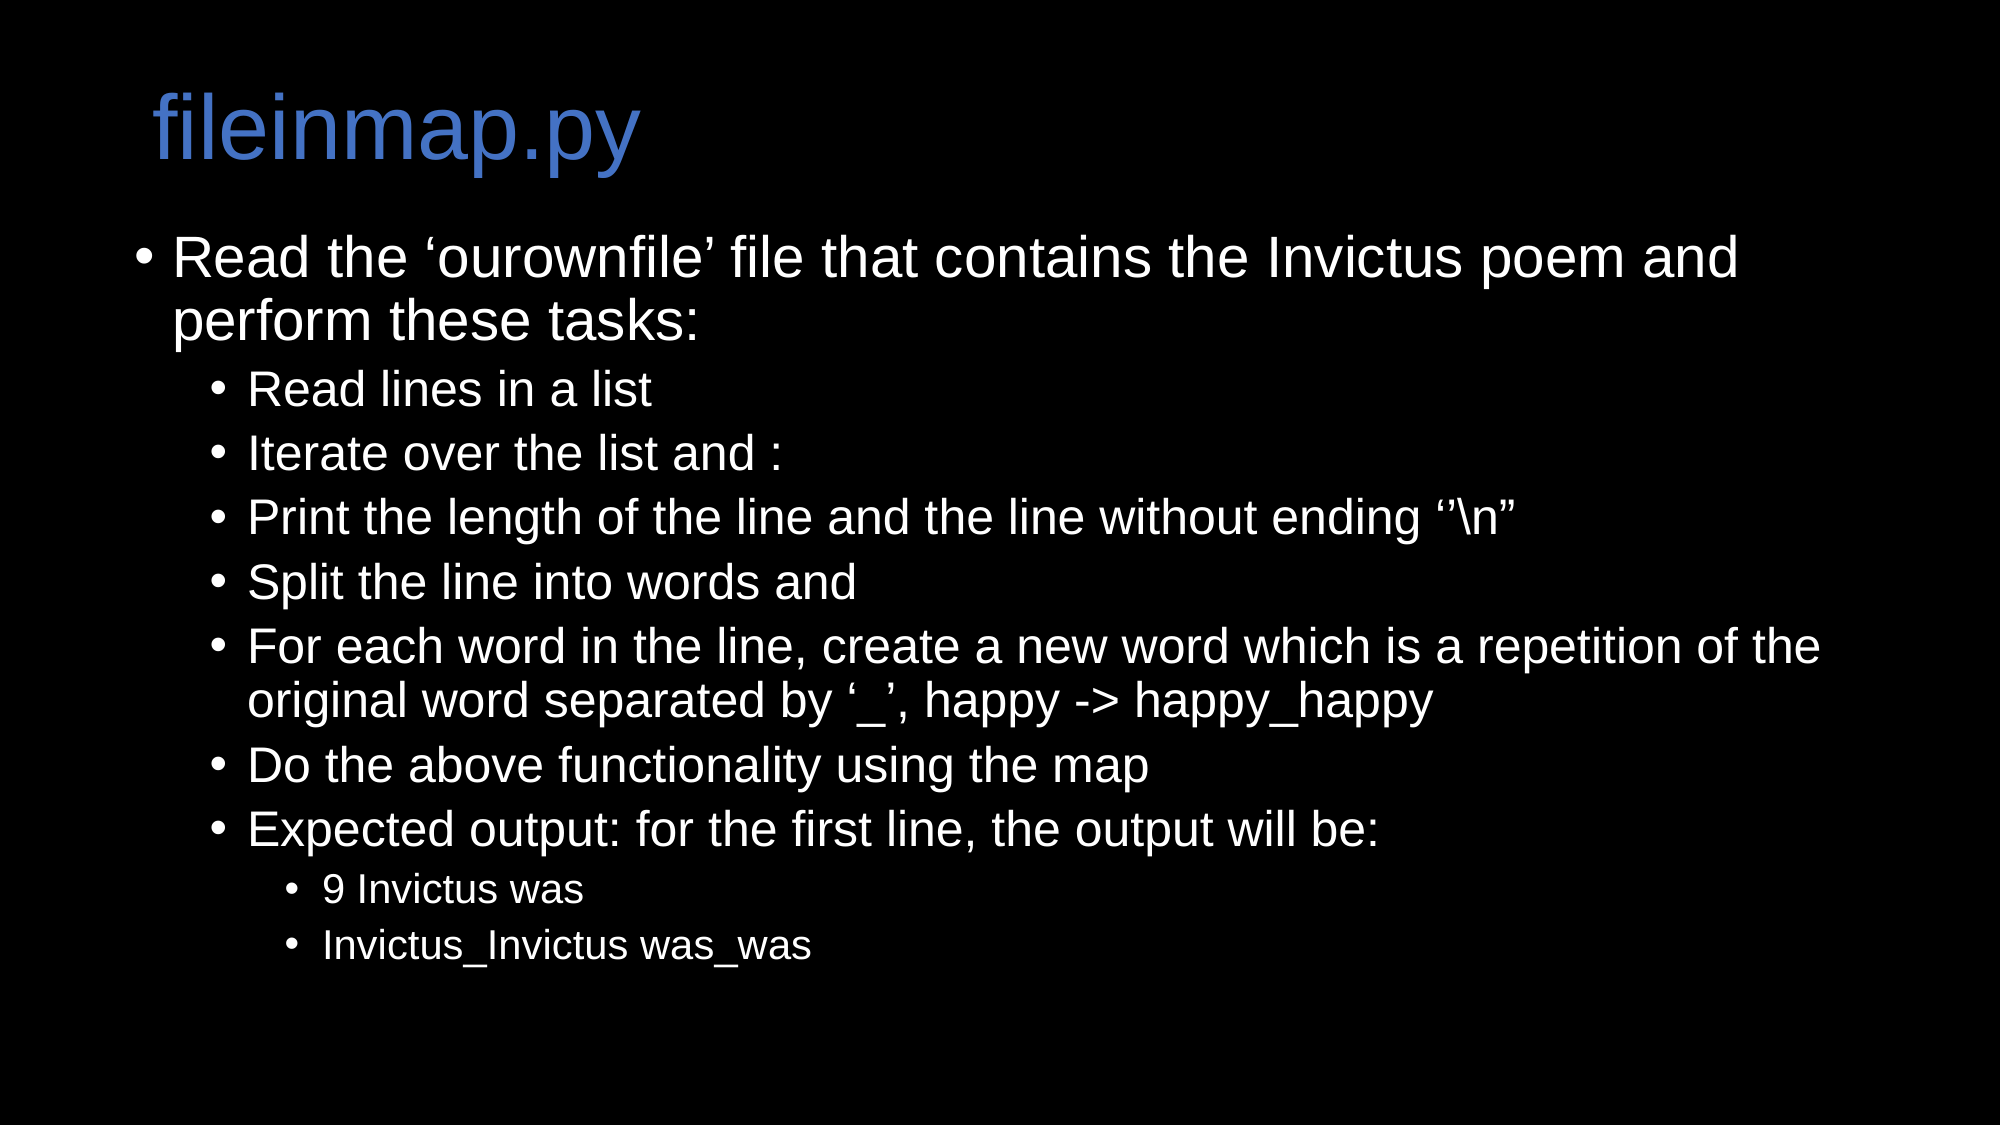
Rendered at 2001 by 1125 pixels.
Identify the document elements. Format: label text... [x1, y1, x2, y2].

title fileinmap.py [137, 21, 1863, 219]
list Read the ‘ourownfile’ file that contains the Invictus poem and perform these tasks: Read lines in a list Iterate over the list and : Print the length of the line and the line without ending ‘’\n” Split the line into words and For each word in the line, create a new word which is a repetition of the original word separated by ‘_’, happy -> happy_happy Do the above functionality using the map Expected output: for the first line, the output will be: 9 Invictus was Invictus_Invictus was_was [119, 219, 1863, 1048]
